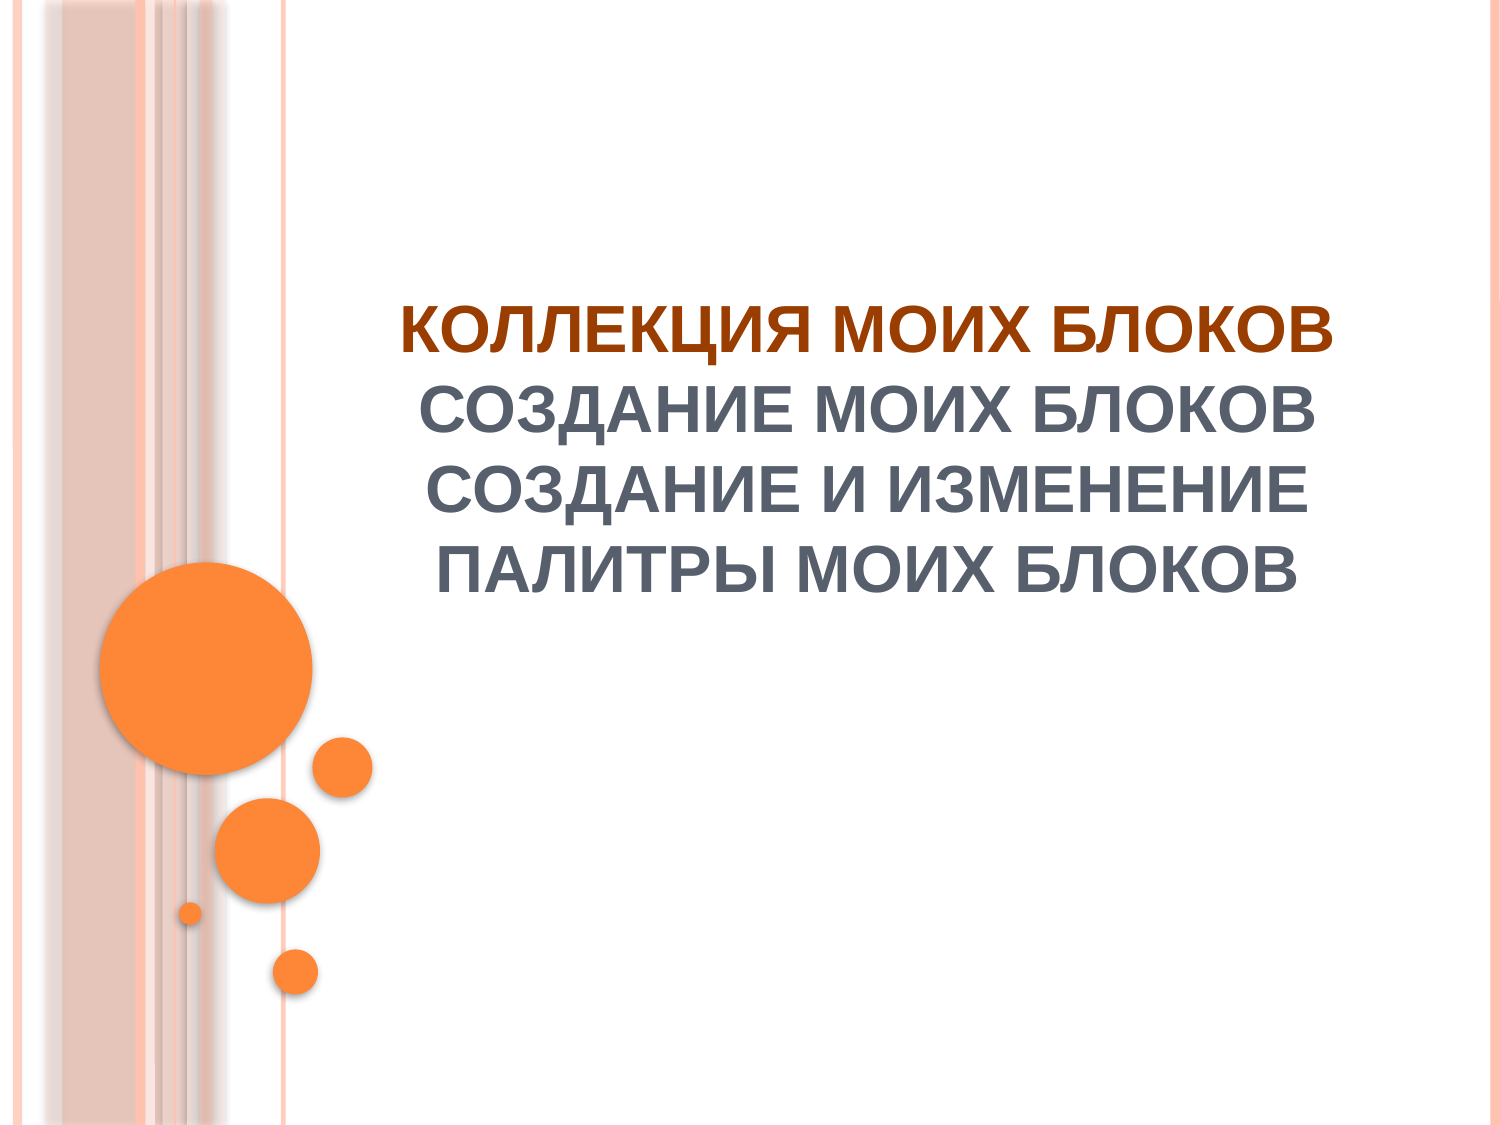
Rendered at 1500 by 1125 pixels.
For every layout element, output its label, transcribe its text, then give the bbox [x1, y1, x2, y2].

title Коллекция моих блоков Создание моих блоков Создание и изменение палитры моих блоков [301, 302, 1436, 614]
